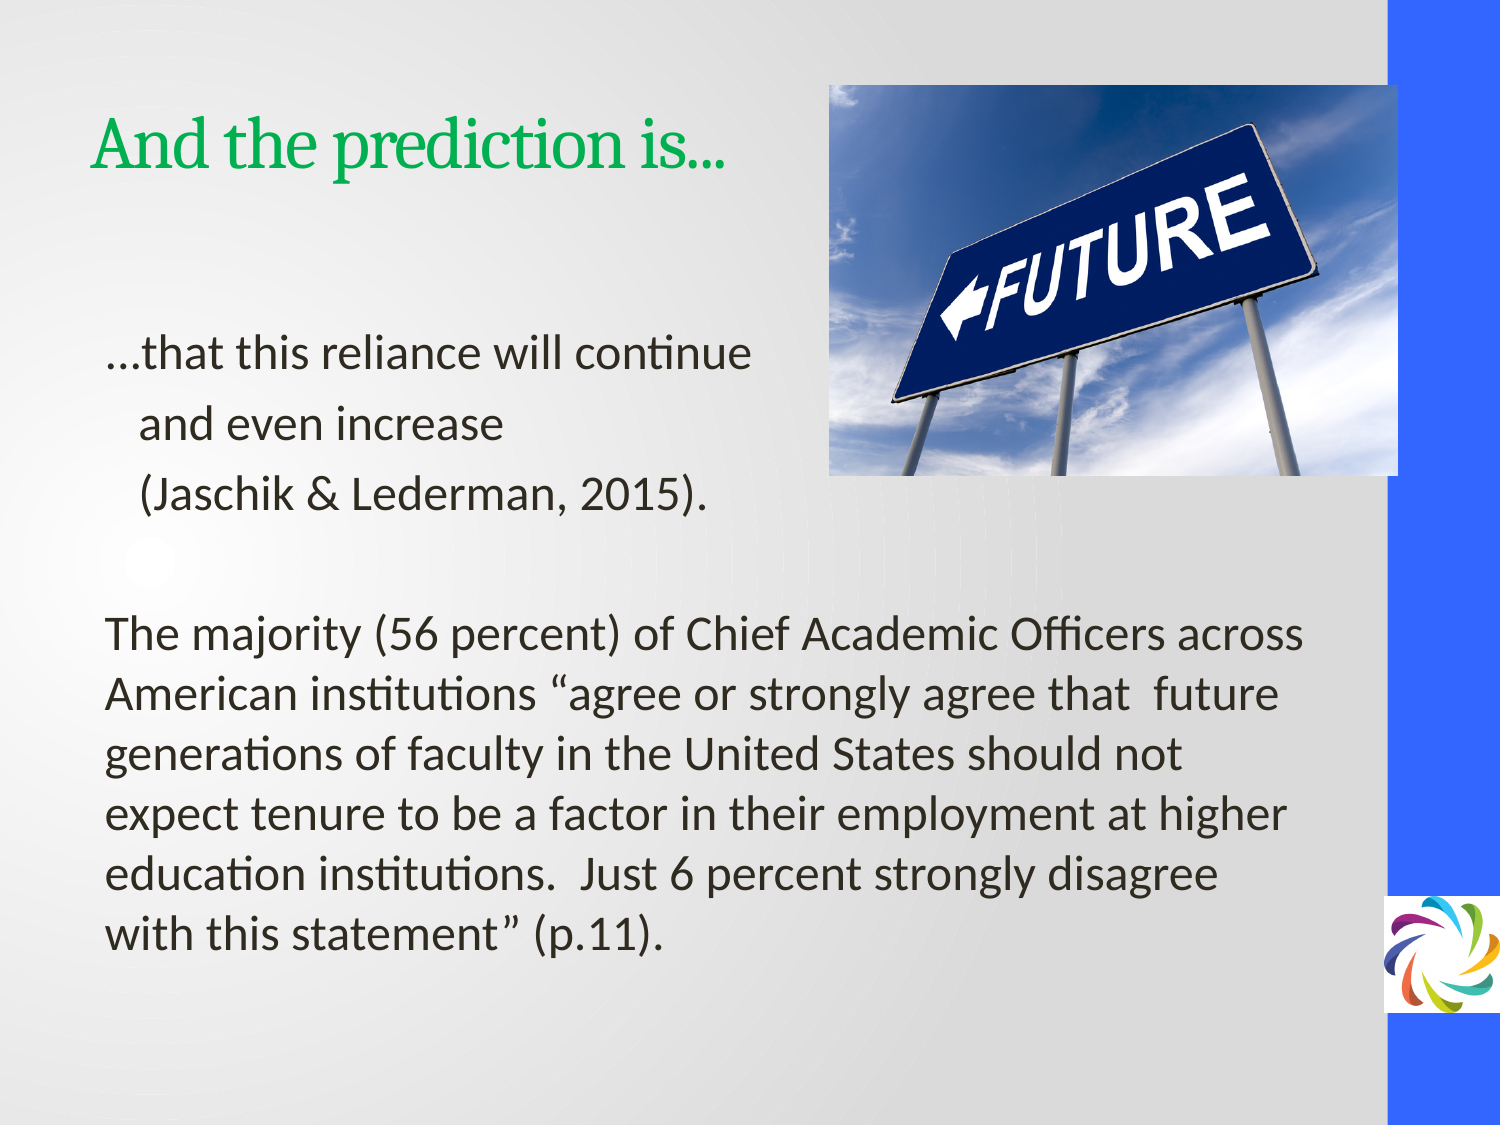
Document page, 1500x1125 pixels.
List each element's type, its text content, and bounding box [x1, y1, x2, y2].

title And the prediction is... [75, 45, 1325, 233]
picture [1384, 896, 1500, 1013]
list ...that this reliance will continue and even increase (Jaschik & Lederman, 2015). The majority (56 percent) of Chief Academic Officers across American institutions “agree or strongly agree that future generations of faculty in the United States should not expect tenure to be a factor in their employment at higher education institutions. Just 6 percent strongly disagree with this statement” (p.11). [75, 312, 1325, 1005]
picture [828, 84, 1399, 476]
